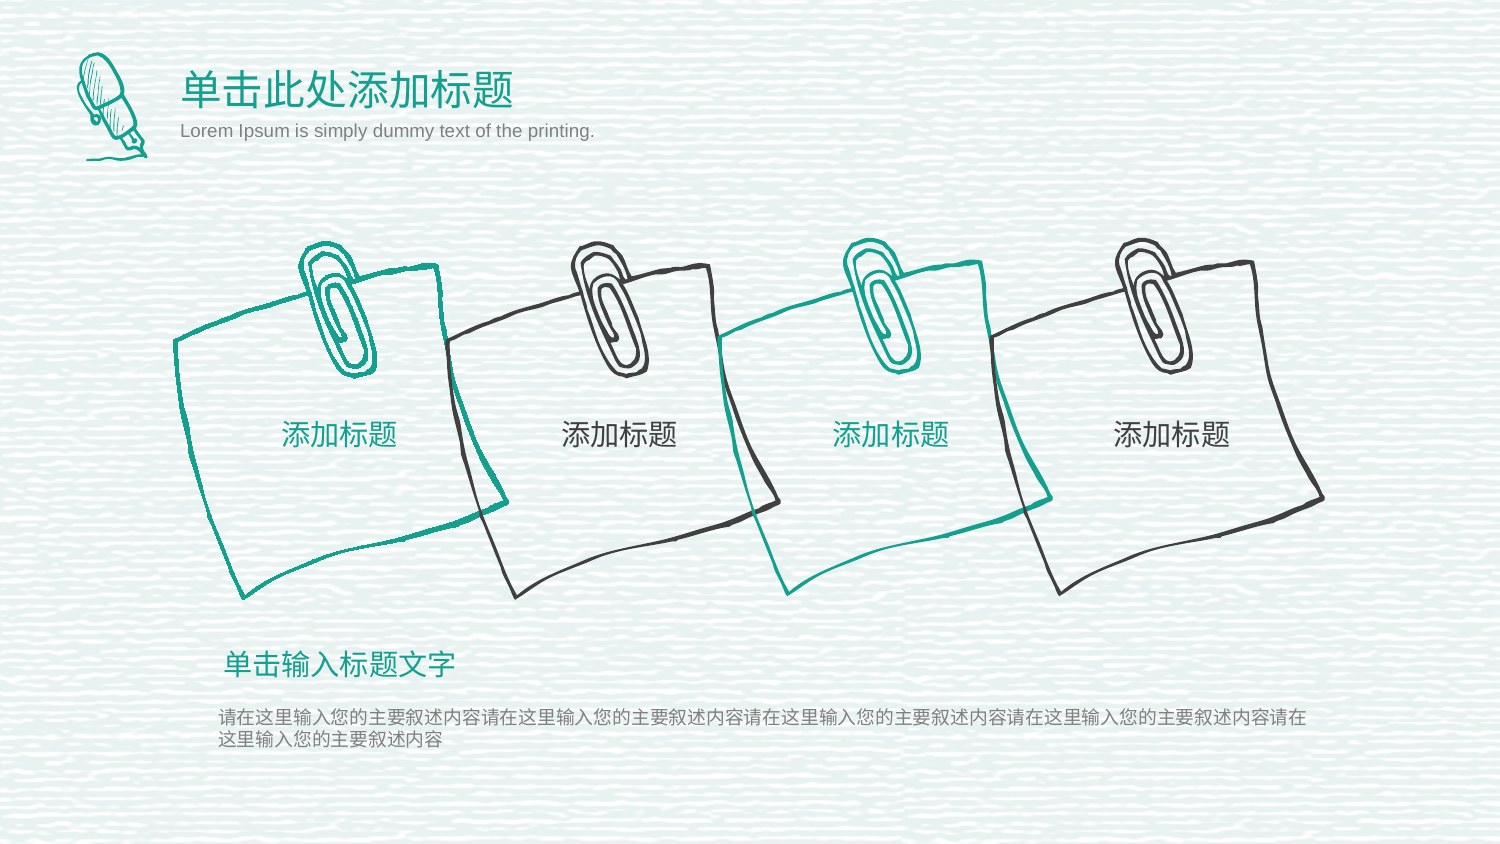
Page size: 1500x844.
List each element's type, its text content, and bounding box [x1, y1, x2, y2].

text_box 添加标题 [269, 411, 436, 458]
text_box [723, 360, 781, 515]
text_box 请在这里输入您的主要叙述内容请在这里输入您的主要叙述内容请在这里输入您的主要叙述内容请在这里输入您的主要叙述内容请在这里输入您的主要叙述内容 [218, 705, 1317, 774]
text_box [445, 241, 753, 600]
text_box [451, 360, 509, 515]
text_box [173, 241, 479, 600]
text_box 添加标题 [1101, 411, 1268, 458]
text_box 添加标题 [549, 411, 716, 458]
text_box [989, 237, 1325, 597]
text_box 添加标题 [821, 411, 987, 458]
text_box [995, 356, 1053, 512]
text_box [717, 237, 1023, 597]
text_box 单击输入标题文字 [211, 640, 613, 687]
